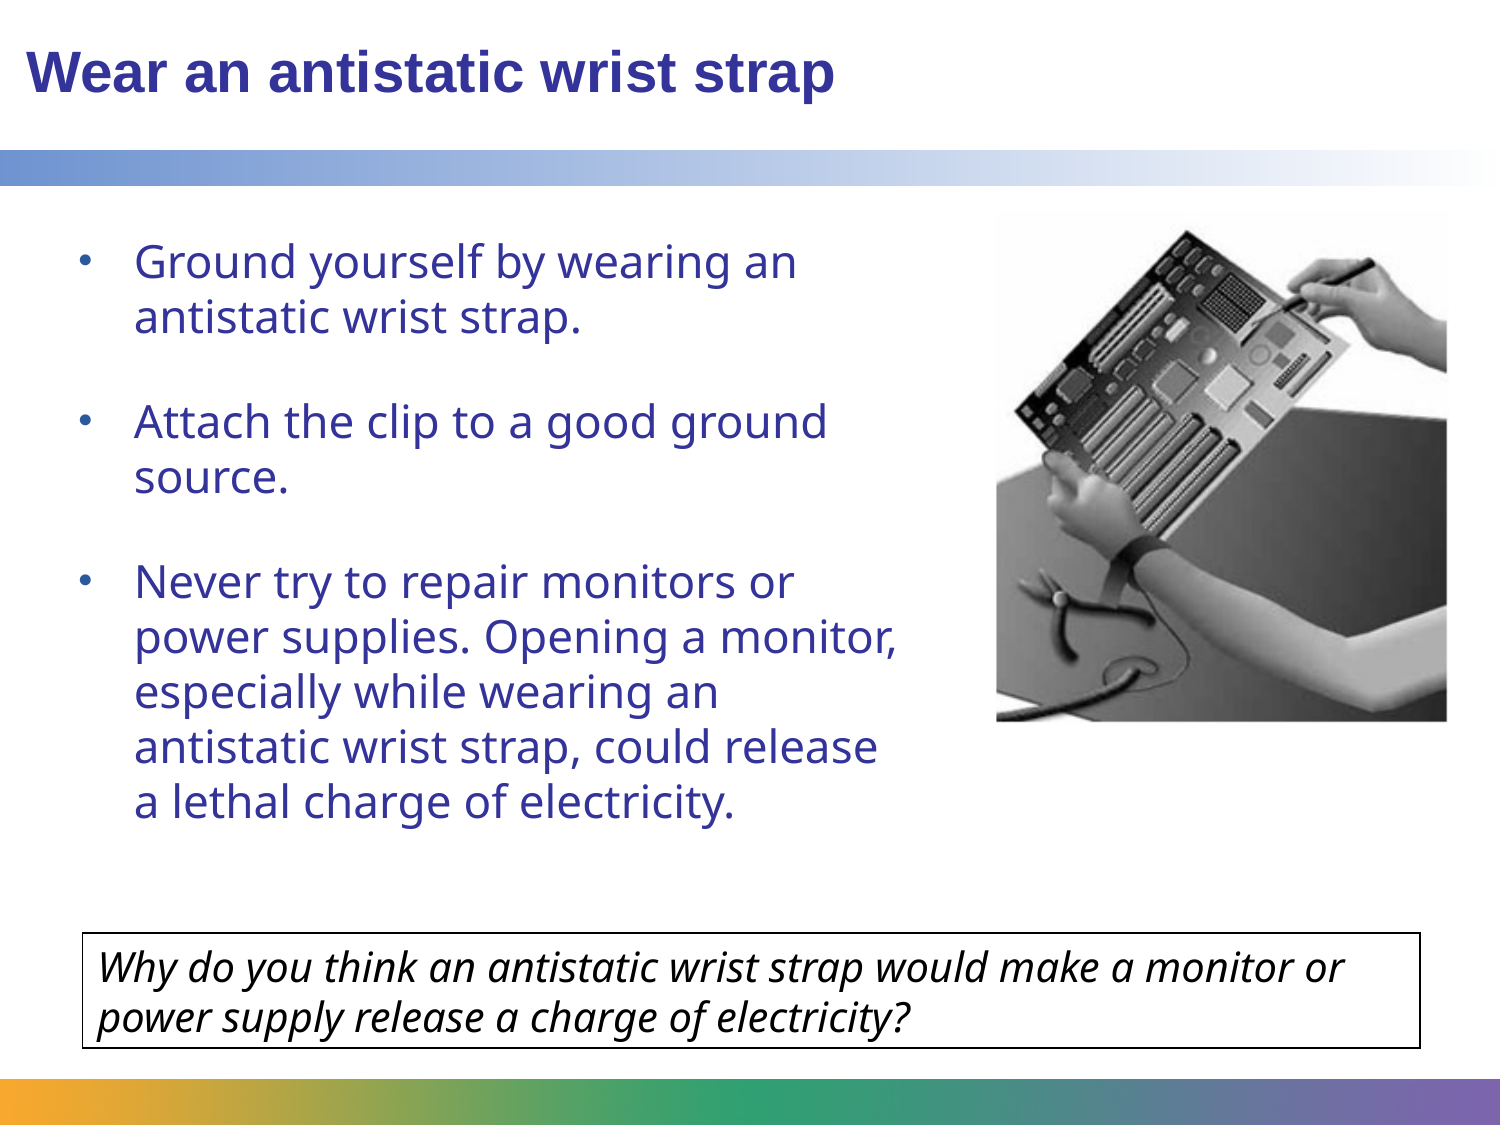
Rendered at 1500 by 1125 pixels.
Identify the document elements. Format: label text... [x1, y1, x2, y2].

text_box Why do you think an antistatic wrist strap would make a monitor or power supply release a charge of electricity? [82, 933, 1420, 1048]
picture [995, 210, 1449, 725]
title Wear an antistatic wrist strap [11, 0, 1087, 138]
list Ground yourself by wearing an antistatic wrist strap. Attach the clip to a good ground source. Never try to repair monitors or power supplies. Opening a monitor, especially while wearing an antistatic wrist strap, could release a lethal charge of electricity. [62, 224, 926, 521]
picture [0, 1079, 1500, 1125]
